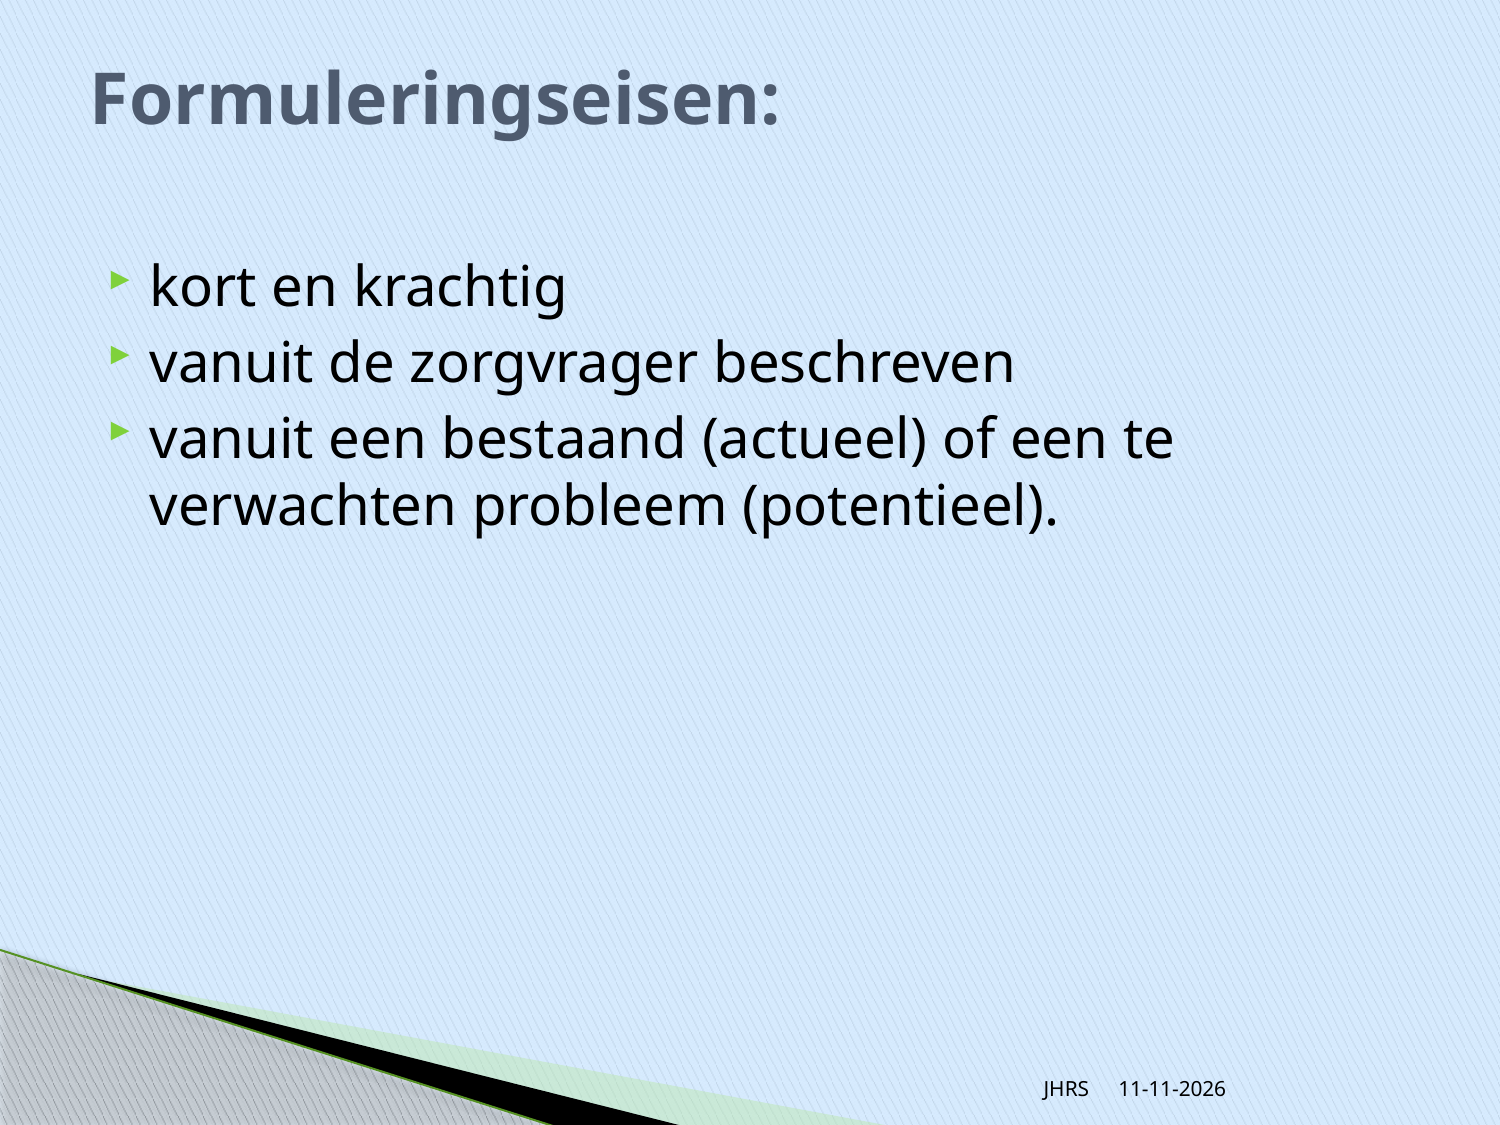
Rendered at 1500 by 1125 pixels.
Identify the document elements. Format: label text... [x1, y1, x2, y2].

list kort en krachtig vanuit de zorgvrager beschreven vanuit een bestaand (actueel) of een te verwachten probleem (potentieel). [75, 243, 1425, 986]
title Formuleringseisen: [75, 45, 1425, 233]
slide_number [1105, 1051, 1419, 1112]
footer JHRS [718, 1051, 1105, 1112]
